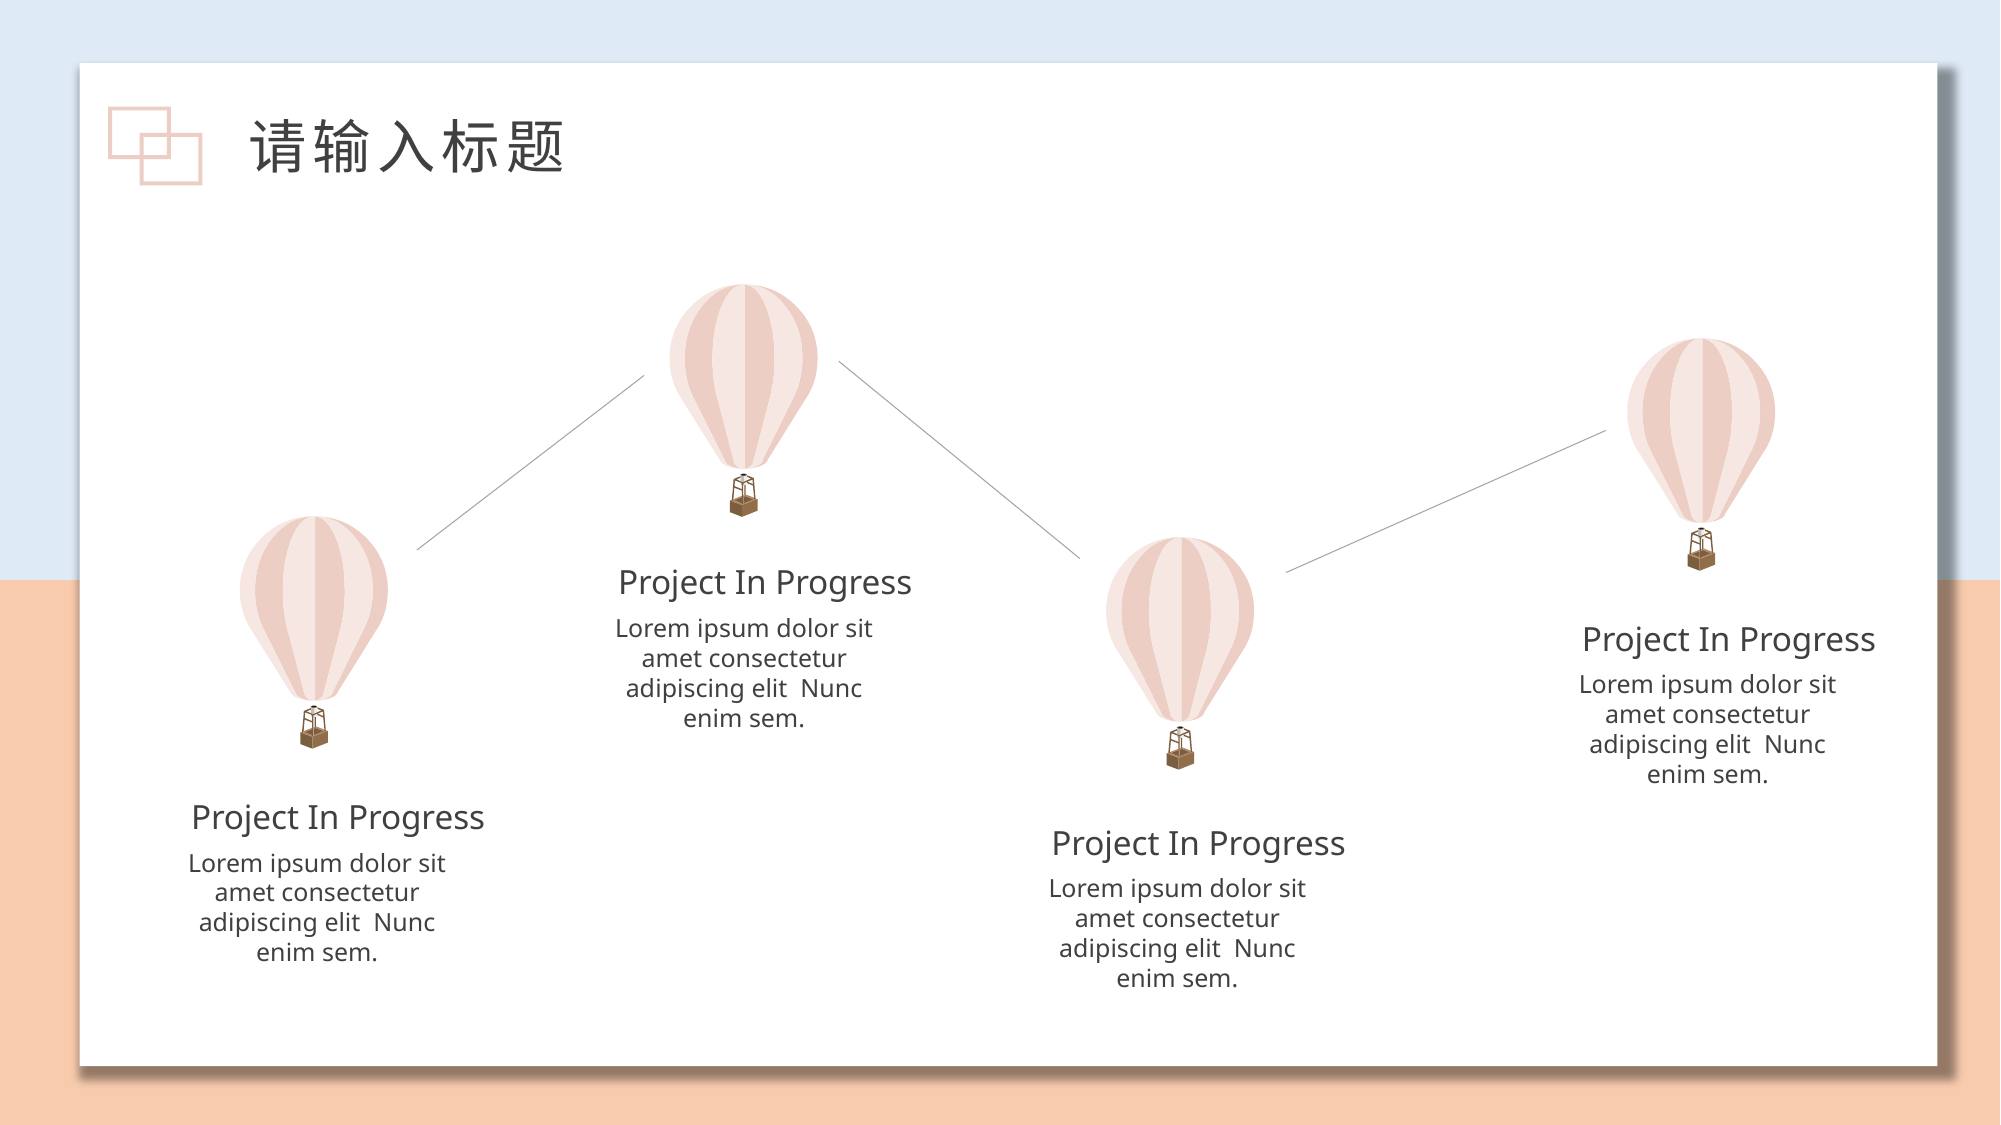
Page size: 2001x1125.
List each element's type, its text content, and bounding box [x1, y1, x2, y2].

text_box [1285, 430, 1606, 573]
text_box Project In Progress [161, 771, 565, 861]
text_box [416, 375, 645, 551]
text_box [1106, 537, 1255, 770]
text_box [669, 284, 818, 517]
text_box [1627, 338, 1776, 571]
text_box Project In Progress [1021, 797, 1417, 887]
text_box Lorem ipsum dolor sit amet consectetur adipiscing elit Nunc enim sem. [1018, 865, 1337, 1000]
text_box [108, 106, 203, 186]
text_box Project In Progress [588, 537, 979, 626]
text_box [838, 361, 1080, 559]
text_box Lorem ipsum dolor sit amet consectetur adipiscing elit Nunc enim sem. [585, 605, 904, 740]
text_box 请输入标题 [233, 102, 891, 188]
text_box Lorem ipsum dolor sit amet consectetur adipiscing elit Nunc enim sem. [1549, 661, 1867, 796]
text_box Lorem ipsum dolor sit amet consectetur adipiscing elit Nunc enim sem. [158, 839, 477, 975]
text_box Project In Progress [1551, 593, 1962, 682]
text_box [239, 516, 388, 749]
